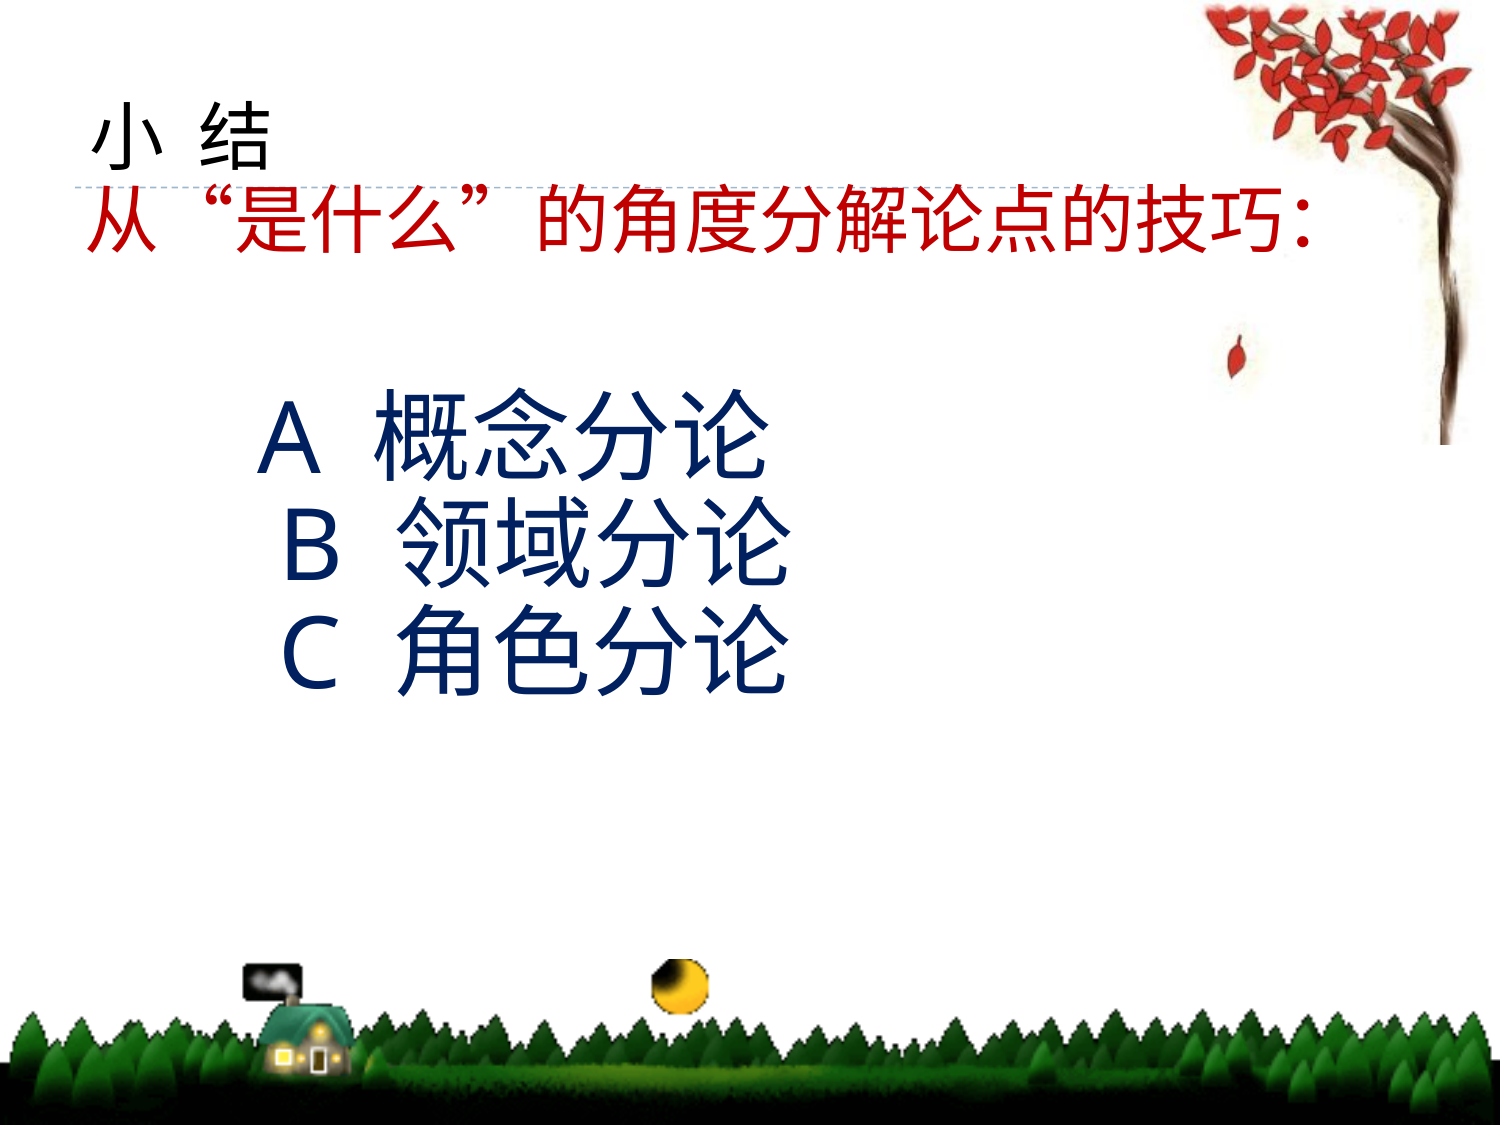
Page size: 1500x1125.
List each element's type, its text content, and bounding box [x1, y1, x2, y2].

picture [1151, 0, 1500, 445]
list 从“是什么”的角度分解论点的技巧： A 概念分论 B 领域分论 C 角色分论 [35, 175, 1489, 959]
picture [0, 959, 1500, 1125]
title 小 结 [75, 24, 1145, 175]
